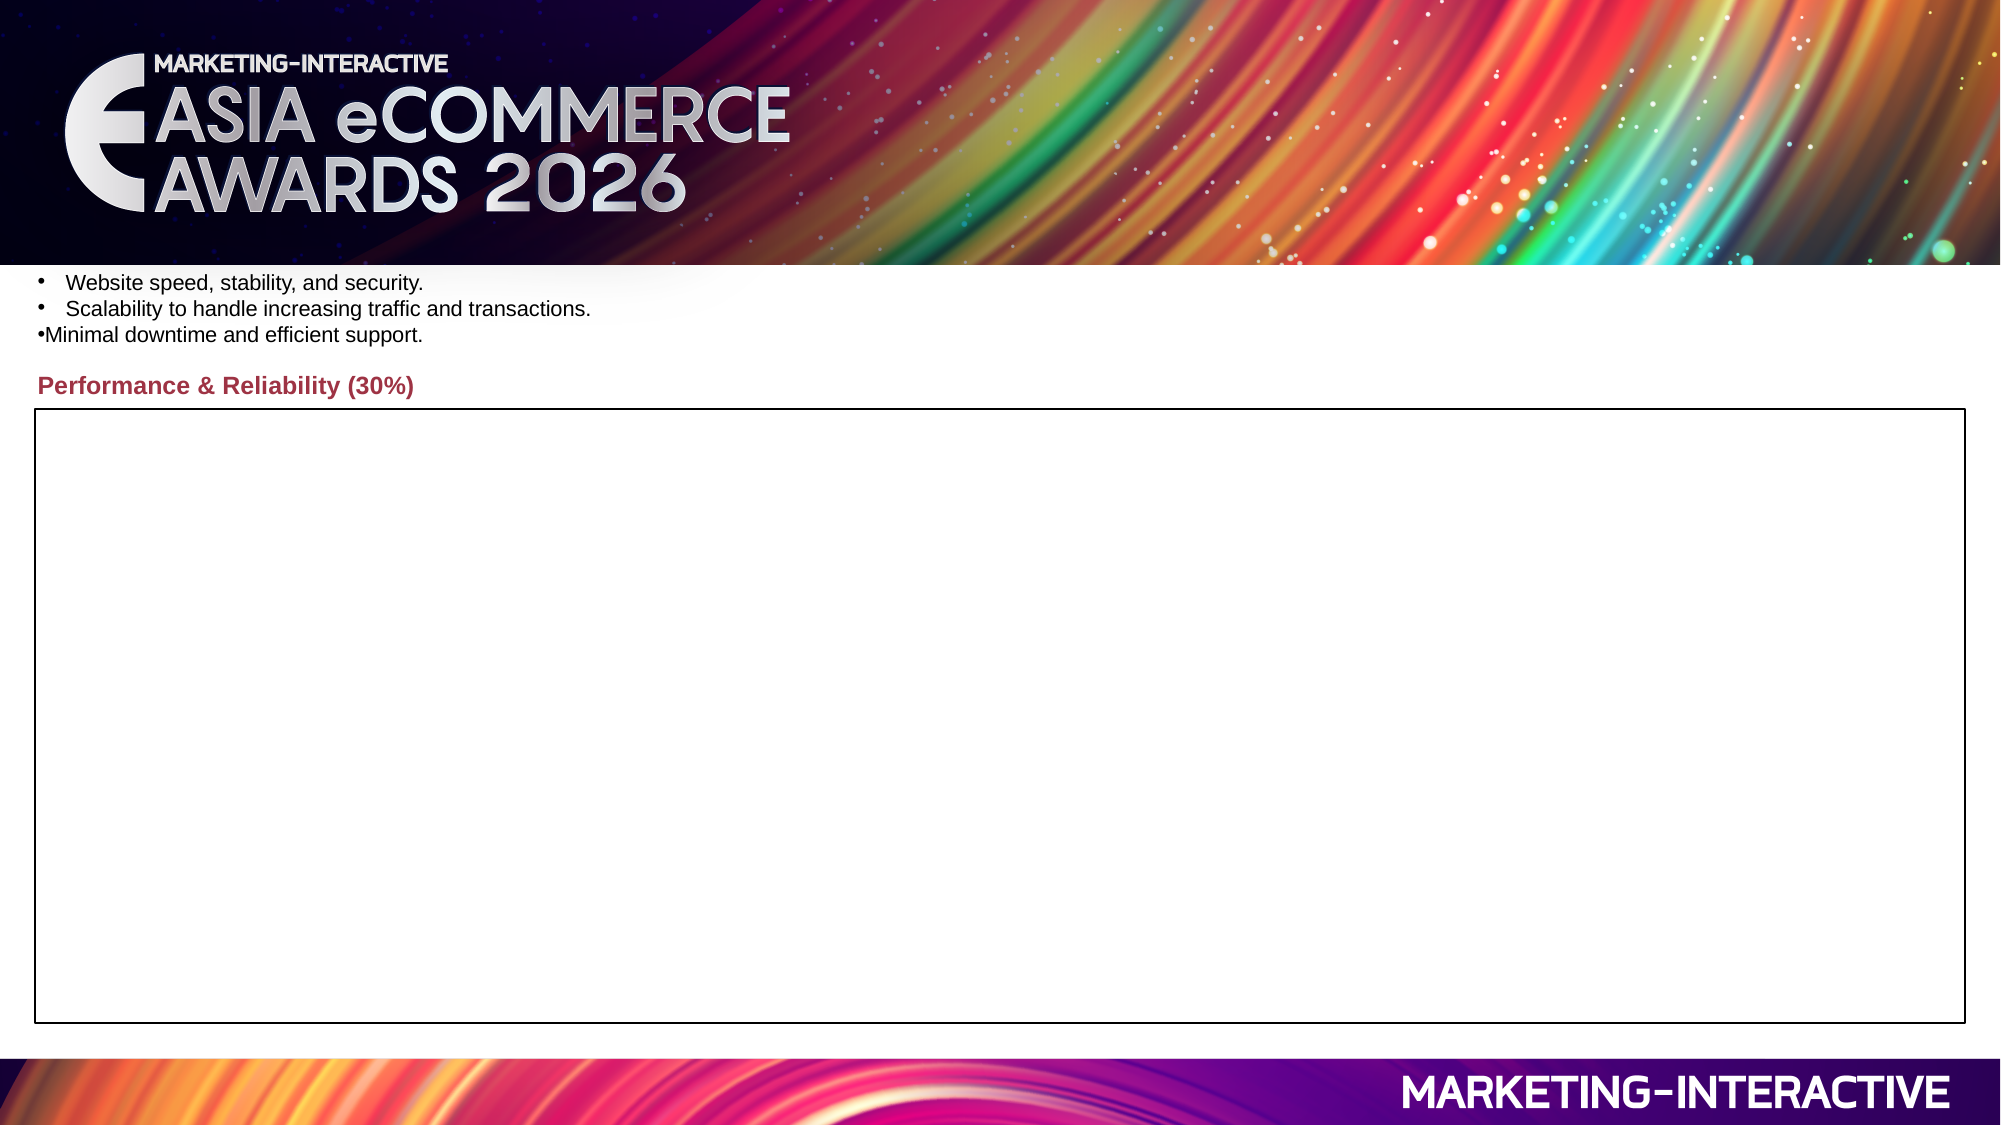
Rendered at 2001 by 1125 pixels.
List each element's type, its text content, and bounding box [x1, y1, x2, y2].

text_box [34, 408, 1966, 1023]
text_box Website speed, stability, and security. Scalability to handle increasing traffic and transactions. Minimal downtime and efficient support. Performance & Reliability (30%) [22, 260, 1928, 407]
picture [0, 0, 2001, 1125]
